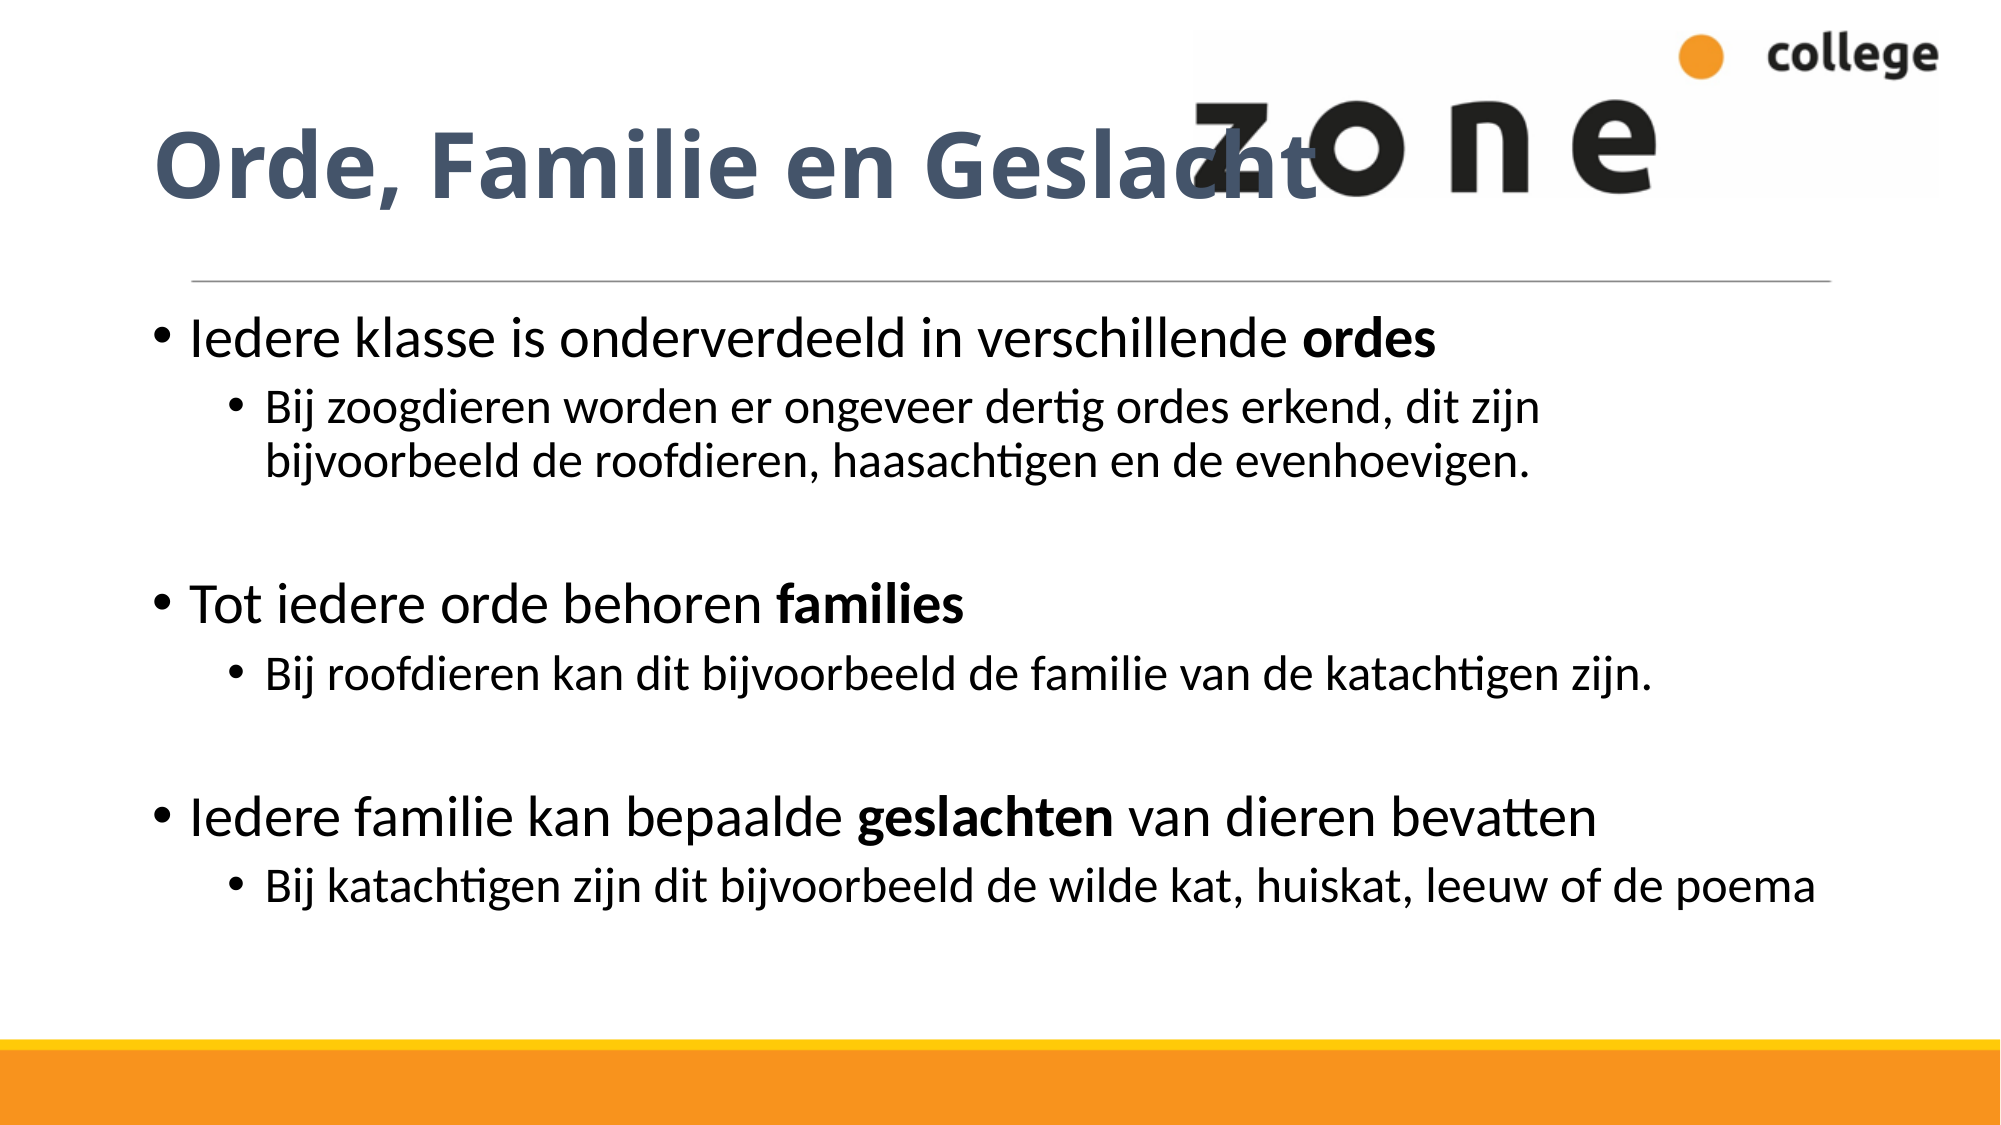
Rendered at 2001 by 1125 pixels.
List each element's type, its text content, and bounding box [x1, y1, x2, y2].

list Iedere klasse is onderverdeeld in verschillende ordes Bij zoogdieren worden er ongeveer dertig ordes erkend, dit zijn bijvoorbeeld de roofdieren, haasachtigen en de evenhoevigen. Tot iedere orde behoren families Bij roofdieren kan dit bijvoorbeeld de familie van de katachtigen zijn. Iedere familie kan bepaalde geslachten van dieren bevatten Bij katachtigen zijn dit bijvoorbeeld de wilde kat, huiskat, leeuw of de poema [137, 299, 1863, 1014]
title Orde, Familie en Geslacht [137, 59, 1863, 278]
picture [0, 0, 2001, 1125]
